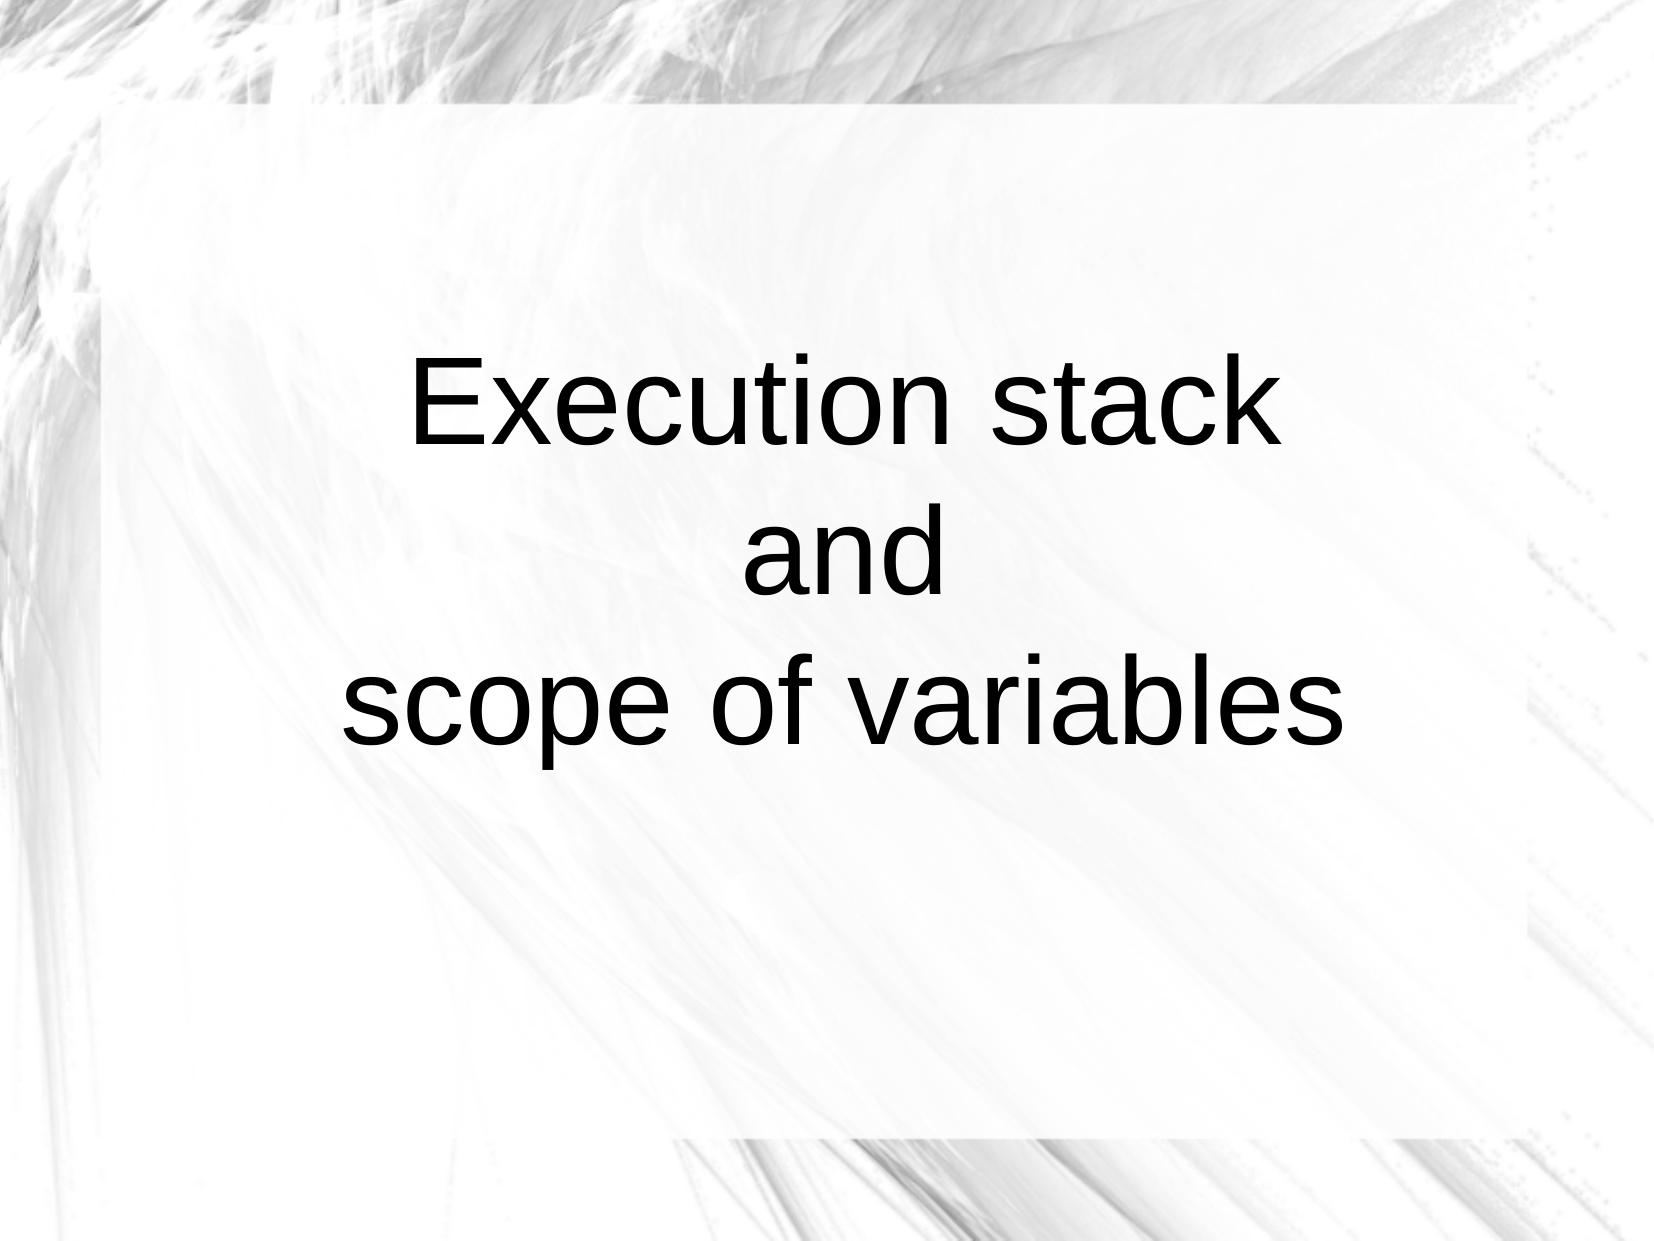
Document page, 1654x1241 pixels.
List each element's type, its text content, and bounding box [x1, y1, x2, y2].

list Execution stack and scope of variables [118, 319, 1571, 1109]
picture [0, 0, 1654, 1241]
